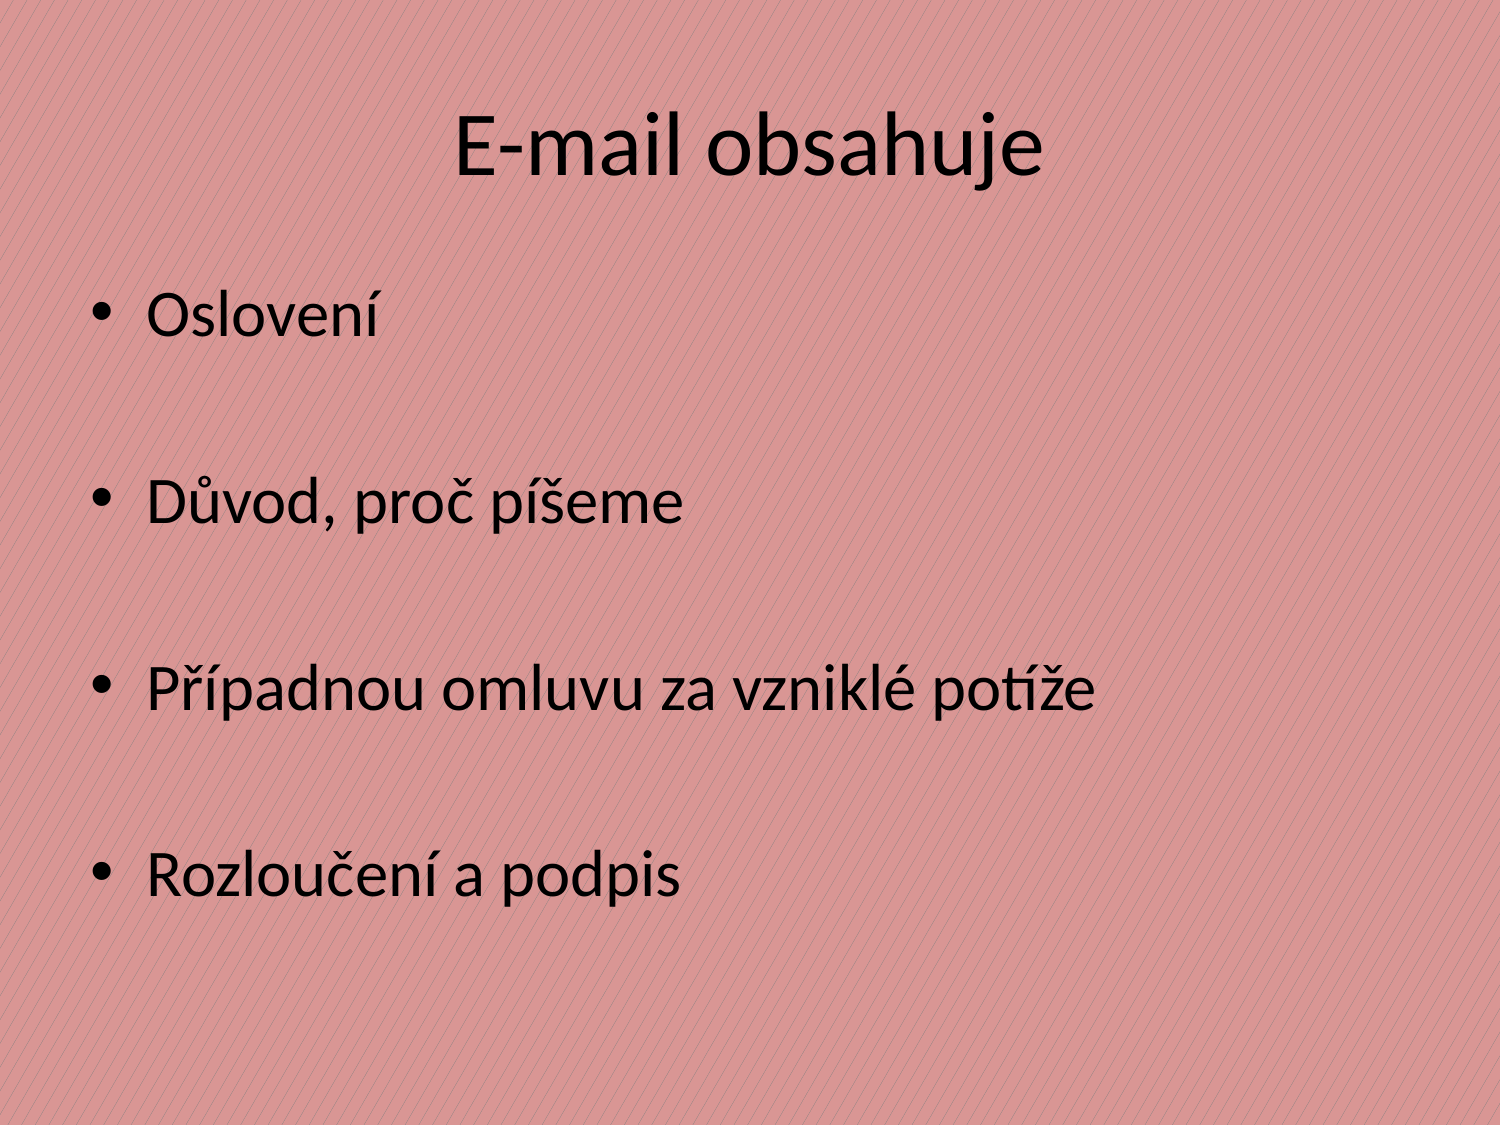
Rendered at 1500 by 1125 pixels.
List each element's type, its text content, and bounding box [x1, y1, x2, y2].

title E-mail obsahuje [75, 45, 1425, 233]
list Oslovení Důvod, proč píšeme Případnou omluvu za vzniklé potíže Rozloučení a podpis [75, 262, 1425, 1005]
